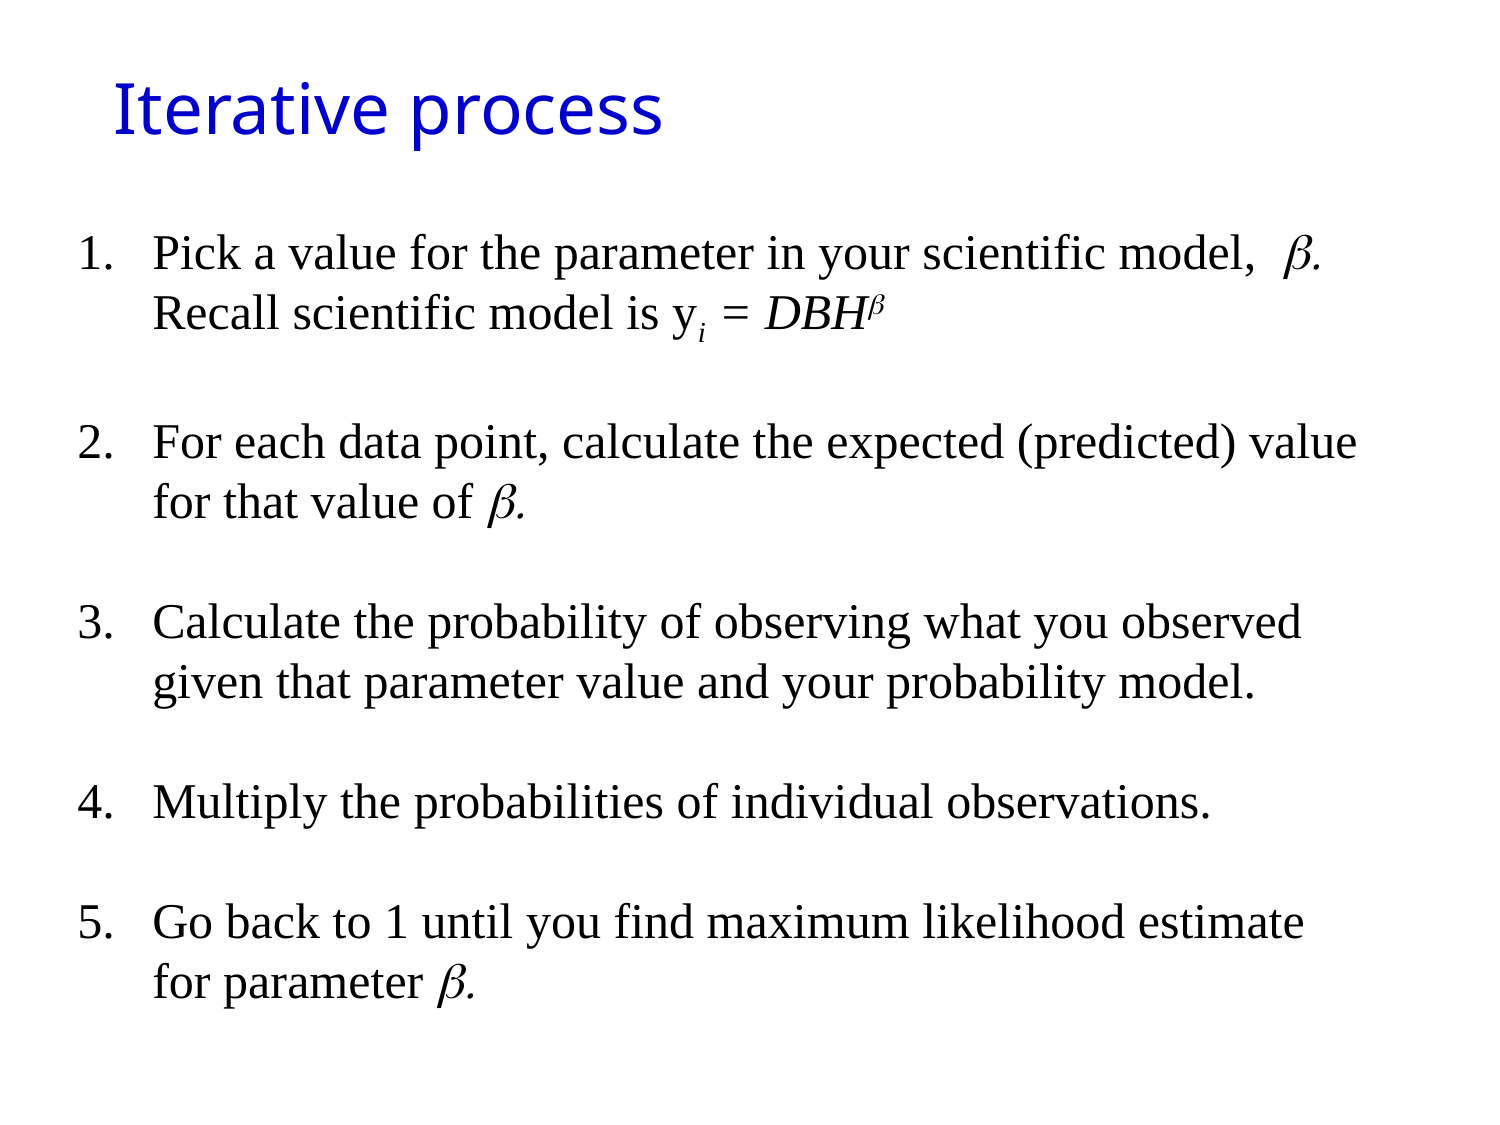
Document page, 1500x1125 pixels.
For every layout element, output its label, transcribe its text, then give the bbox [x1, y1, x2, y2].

title Iterative process [99, 36, 851, 156]
text_box Pick a value for the parameter in your scientific model, b. Recall scientific model is yi = DBHb For each data point, calculate the expected (predicted) value for that value of b. Calculate the probability of observing what you observed given that parameter value and your probability model. Multiply the probabilities of individual observations. Go back to 1 until you find maximum likelihood estimate for parameter b. [62, 212, 1388, 1125]
